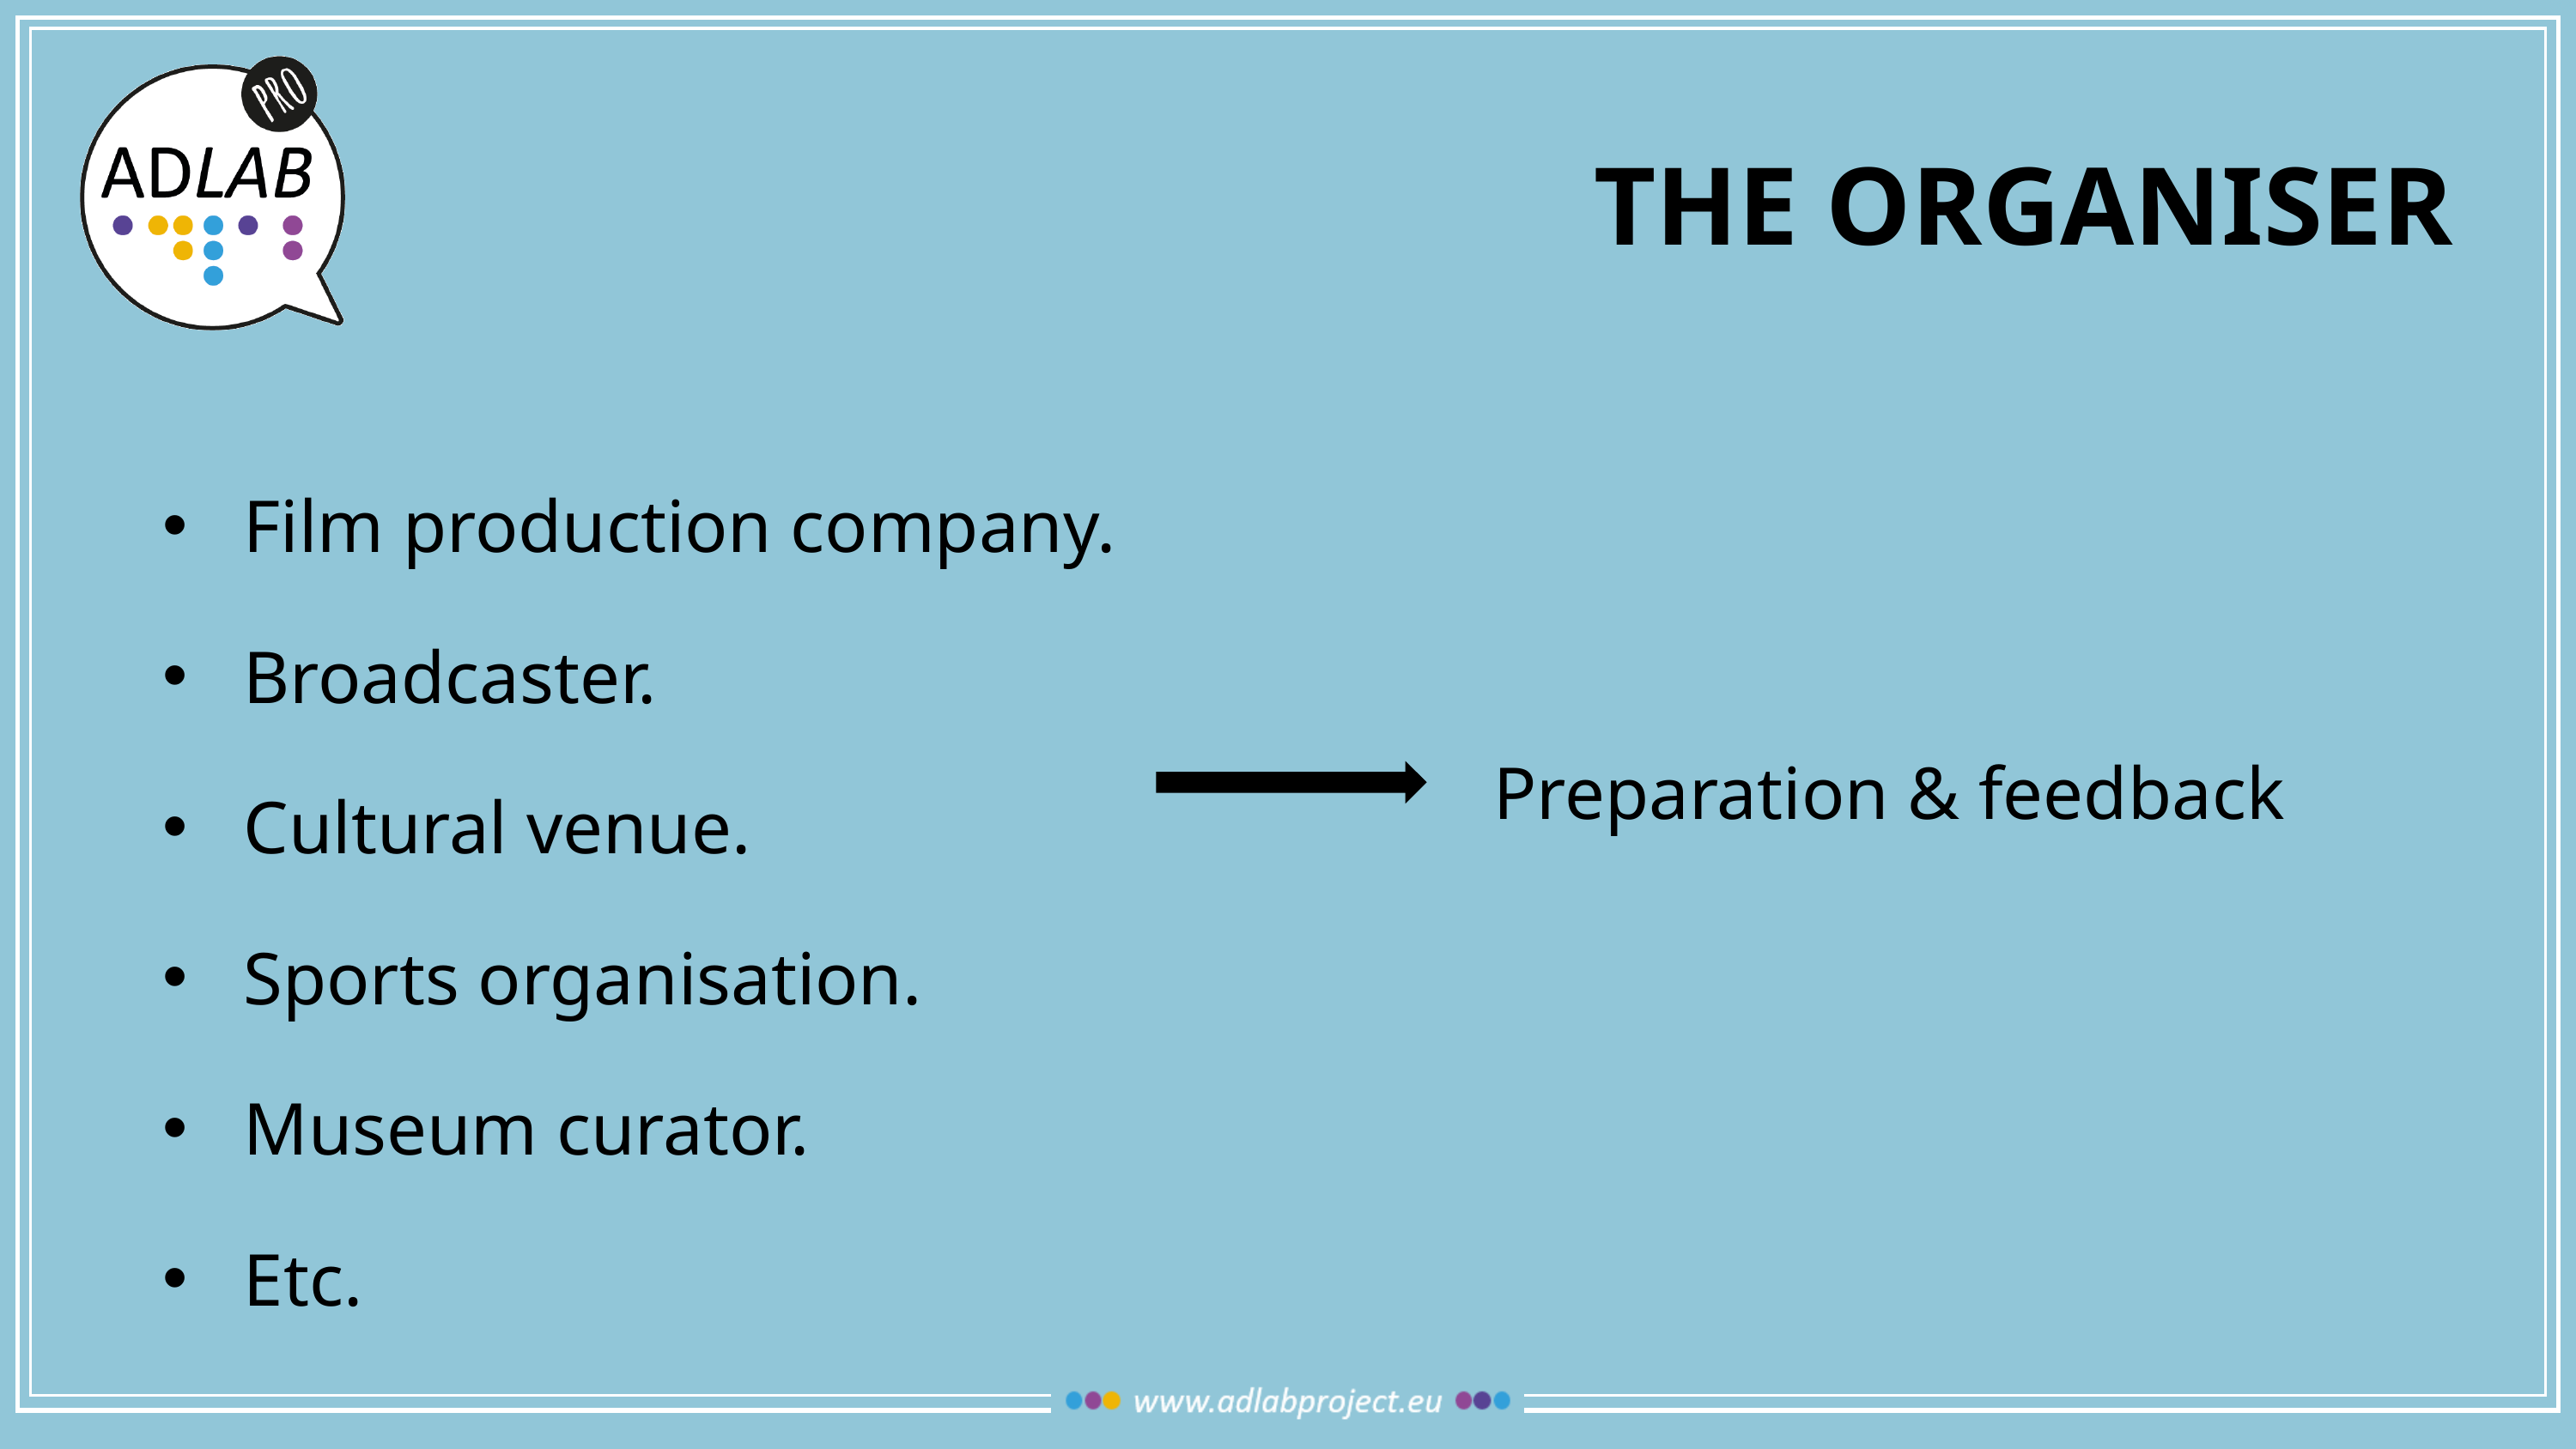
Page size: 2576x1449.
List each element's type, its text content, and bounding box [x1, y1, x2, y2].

picture [1051, 1378, 1524, 1429]
list Film production company. Broadcaster. Cultural venue. Sports organisation. Museum curator. Etc. [150, 431, 1212, 1327]
text_box [1157, 763, 1426, 802]
title THE ORGANISER [384, 70, 2467, 351]
picture [72, 49, 353, 330]
text_box Preparation & feedback [1480, 699, 2543, 984]
